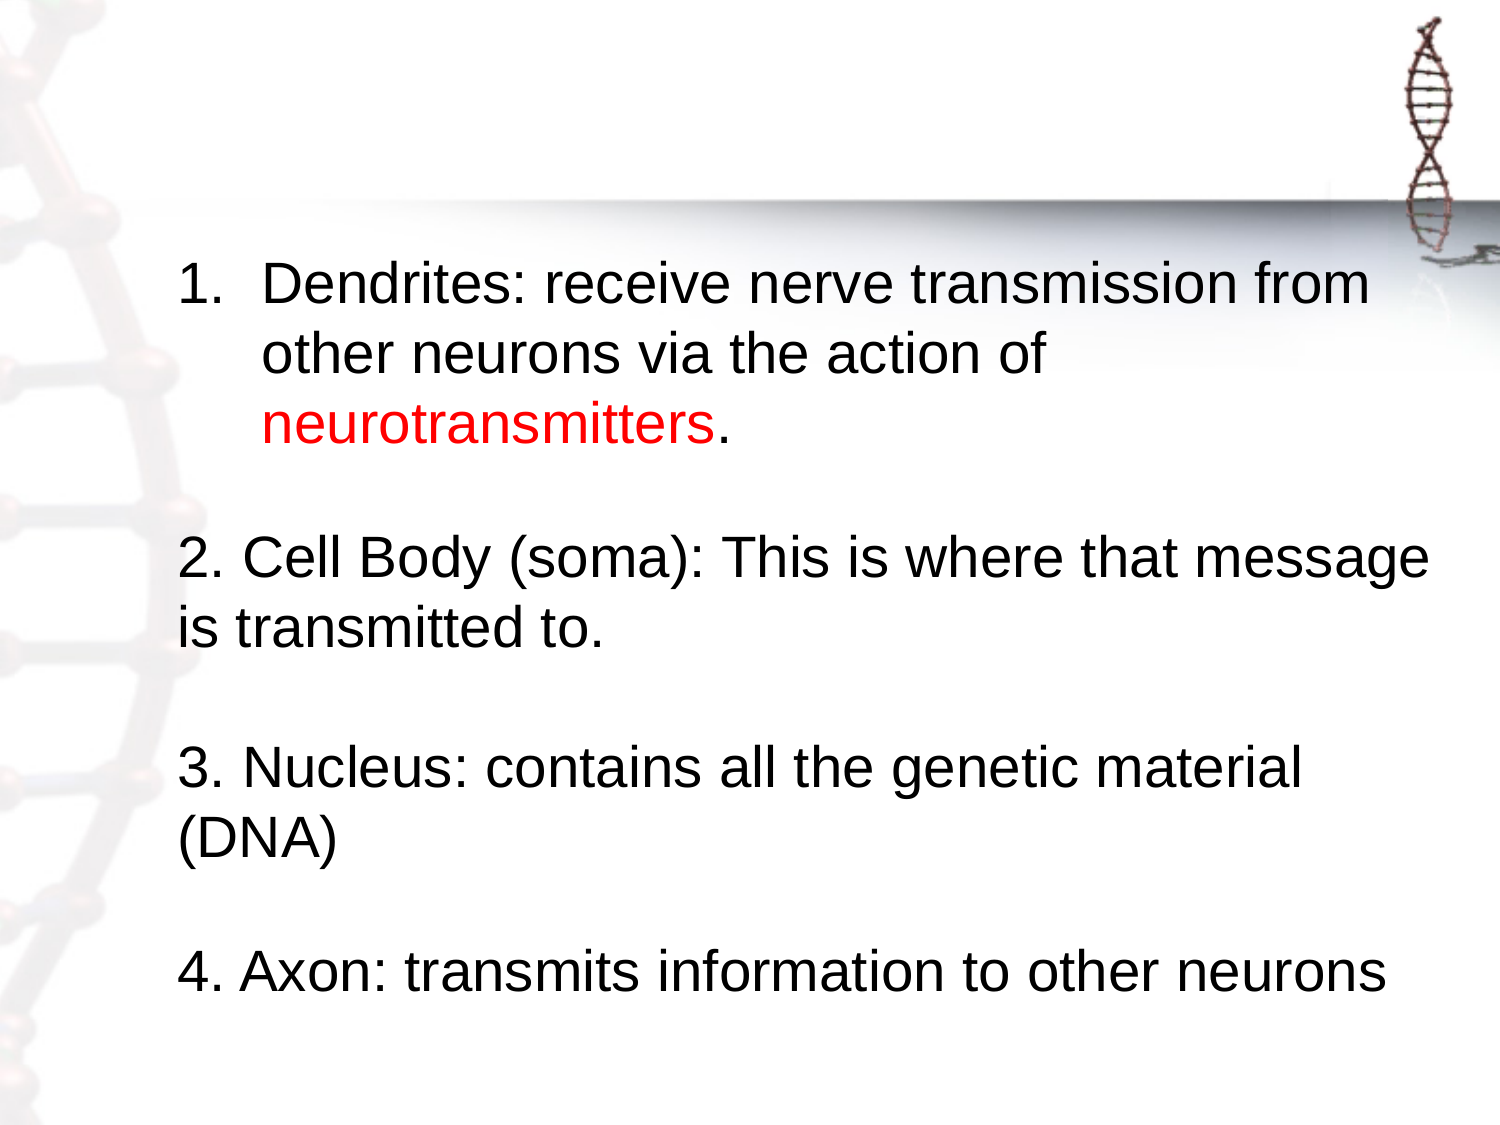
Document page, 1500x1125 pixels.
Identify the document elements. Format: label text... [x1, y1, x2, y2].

list Dendrites: receive nerve transmission from other neurons via the action of neurotransmitters. 2. Cell Body (soma): This is where that message is transmitted to. 3. Nucleus: contains all the genetic material (DNA) 4. Axon: transmits information to other neurons [162, 237, 1463, 1041]
picture [0, 0, 1500, 1125]
